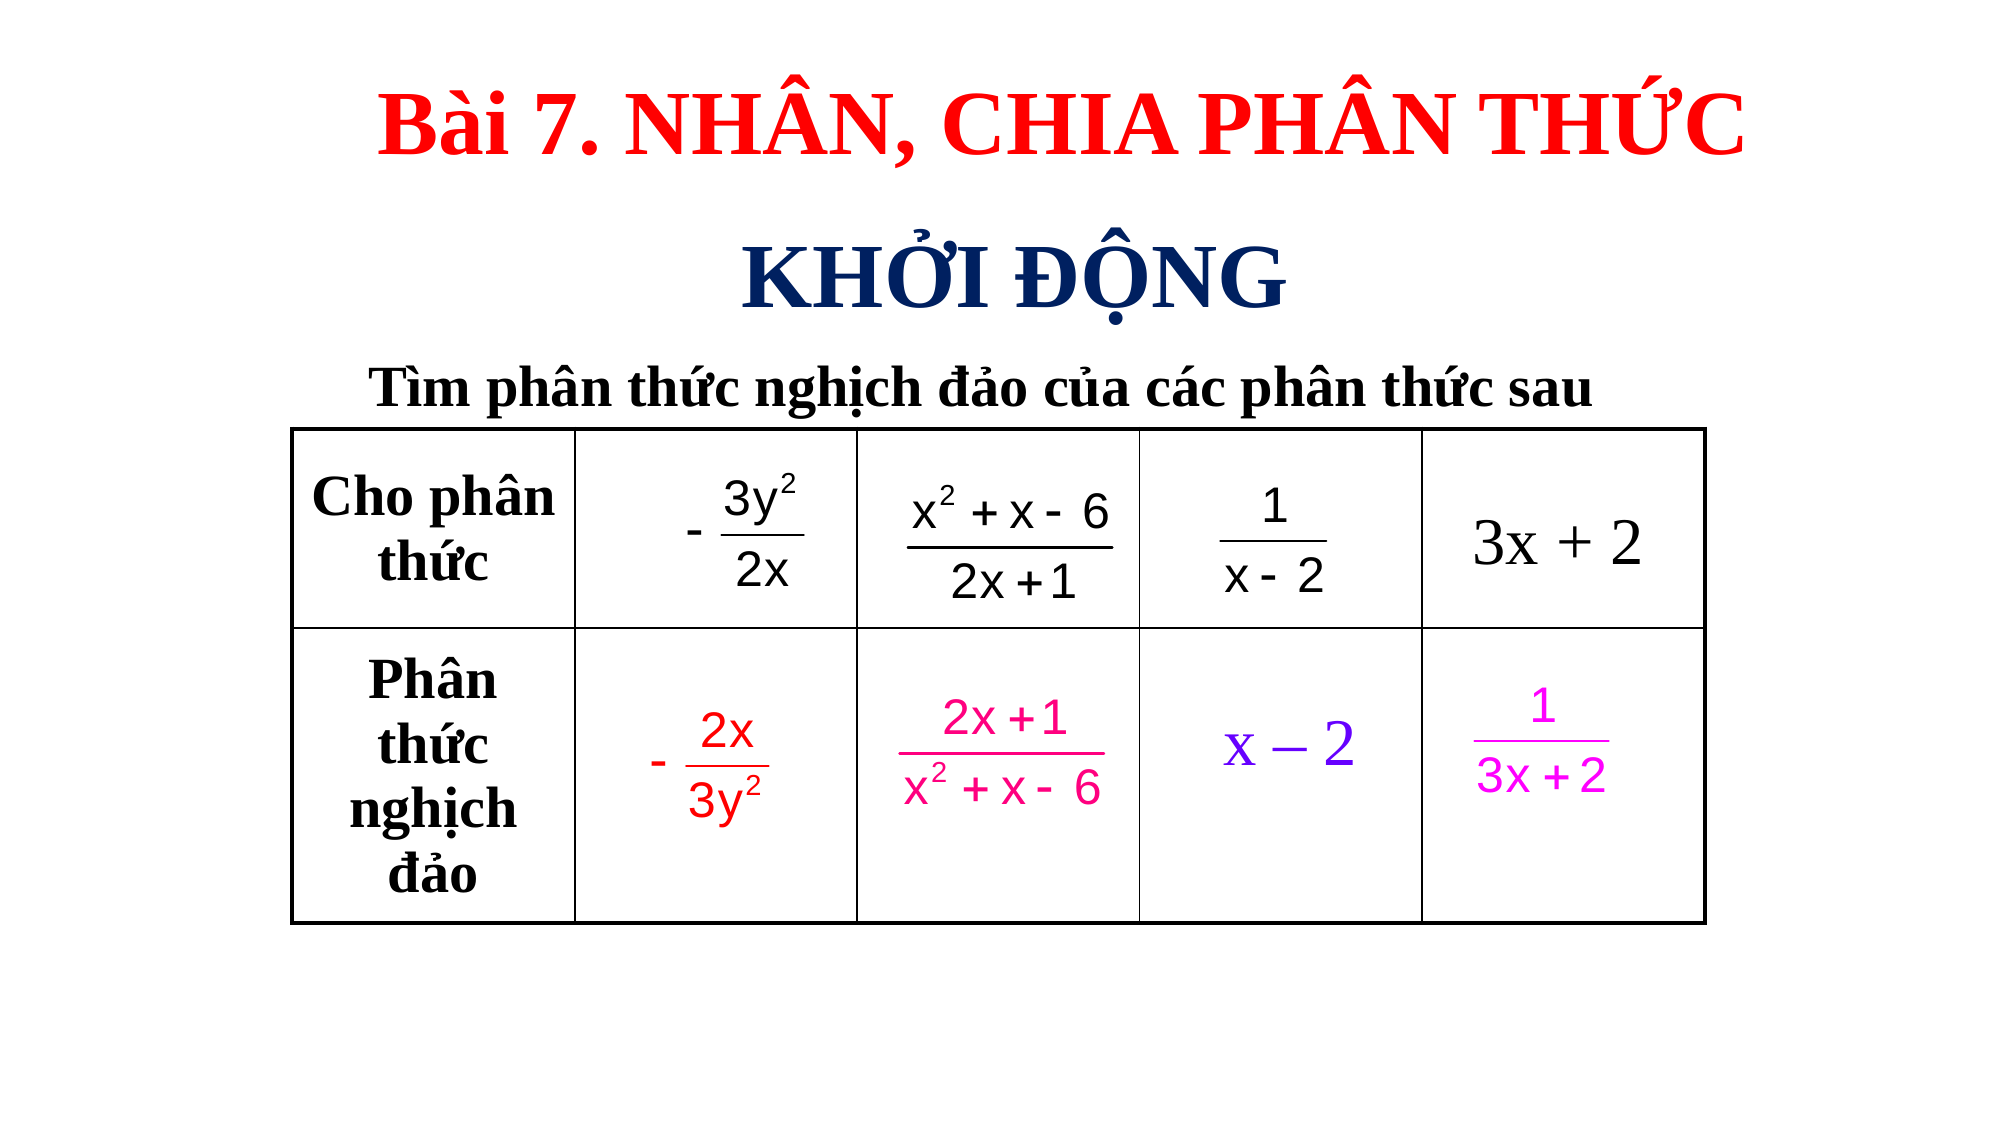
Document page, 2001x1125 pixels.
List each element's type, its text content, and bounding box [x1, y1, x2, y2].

table_cell [576, 681, 856, 921]
text_box 3x + 2 [1457, 490, 1659, 586]
table_cell [858, 681, 1139, 921]
table_cell [1423, 681, 1703, 921]
table_cell [1140, 629, 1421, 680]
table_cell [1423, 629, 1703, 680]
table_header [1140, 431, 1421, 627]
table_header [576, 431, 856, 627]
table_cell Phân thức nghịch đảo [294, 629, 574, 680]
table_cell [576, 629, 856, 680]
table_cell Phân thức nghịch đảo [294, 681, 574, 921]
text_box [895, 690, 1109, 812]
text_box Tìm phân thức nghịch đảo của các phân thức sau [257, 341, 1733, 426]
table_header [1423, 431, 1703, 627]
text_box Bài 7. NHÂN, CHIA PHÂN THỨC [362, 55, 1906, 180]
table_cell [858, 629, 1139, 680]
text_box KHỞI ĐỘNG [506, 208, 1525, 333]
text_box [682, 466, 809, 592]
table_header Cho phân thức [294, 431, 574, 627]
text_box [1216, 478, 1332, 598]
text_box x – 2 [1208, 691, 1373, 786]
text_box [647, 703, 774, 833]
table_header [858, 431, 1139, 627]
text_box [903, 478, 1117, 604]
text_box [1470, 678, 1615, 800]
table_cell [1140, 681, 1421, 921]
